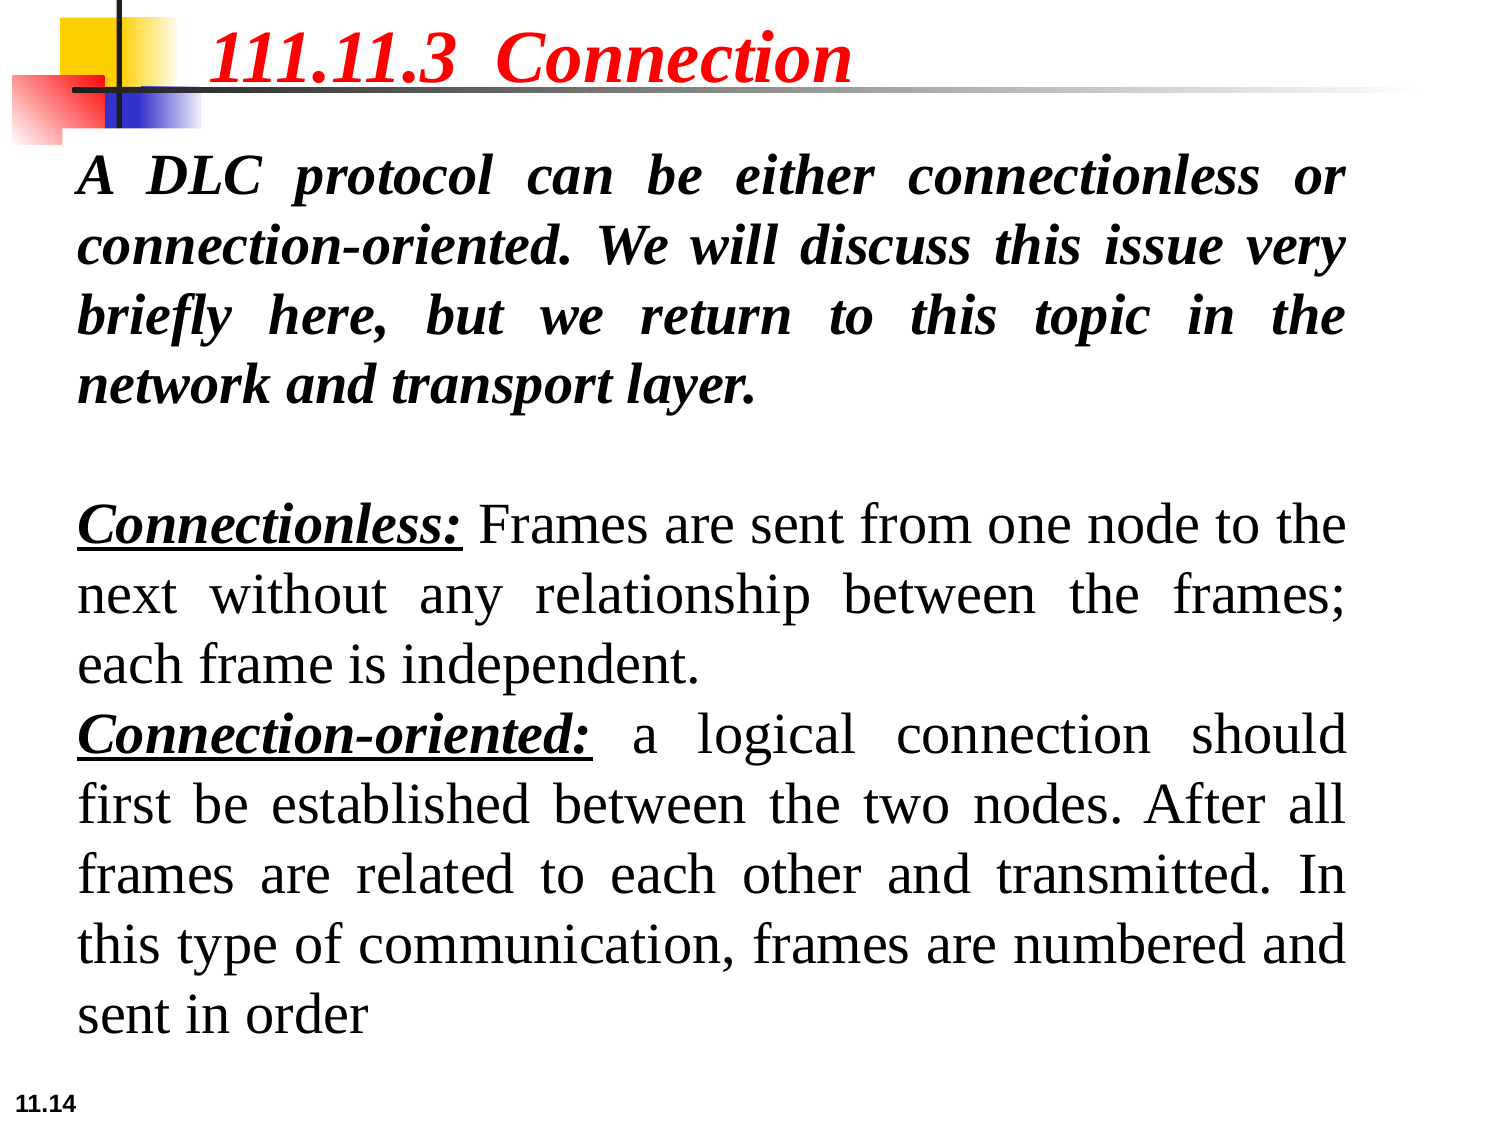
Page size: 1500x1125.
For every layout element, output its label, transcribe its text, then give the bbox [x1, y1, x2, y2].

text_box [72, 87, 194, 93]
text_box [12, 75, 105, 145]
text_box [122, 93, 141, 128]
text_box [122, 17, 177, 86]
text_box [60, 17, 116, 86]
text_box [116, 0, 122, 87]
text_box [105, 93, 116, 128]
text_box 111.11.3 Connection [194, 0, 870, 105]
text_box [116, 93, 122, 128]
text_box [870, 87, 1423, 93]
slide_number 11.14 [0, 1049, 313, 1125]
text_box [141, 93, 202, 128]
text_box A DLC protocol can be either connectionless or connection-oriented. We will discuss this issue very briefly here, but we return to this topic in the network and transport layer. Connectionless: Frames are sent from one node to the next without any relationship between the frames; each frame is independent. Connection-oriented: a logical connection should first be established between the two nodes. After all frames are related to each other and transmitted. In this type of communication, frames are numbered and sent in order [62, 128, 1363, 1053]
